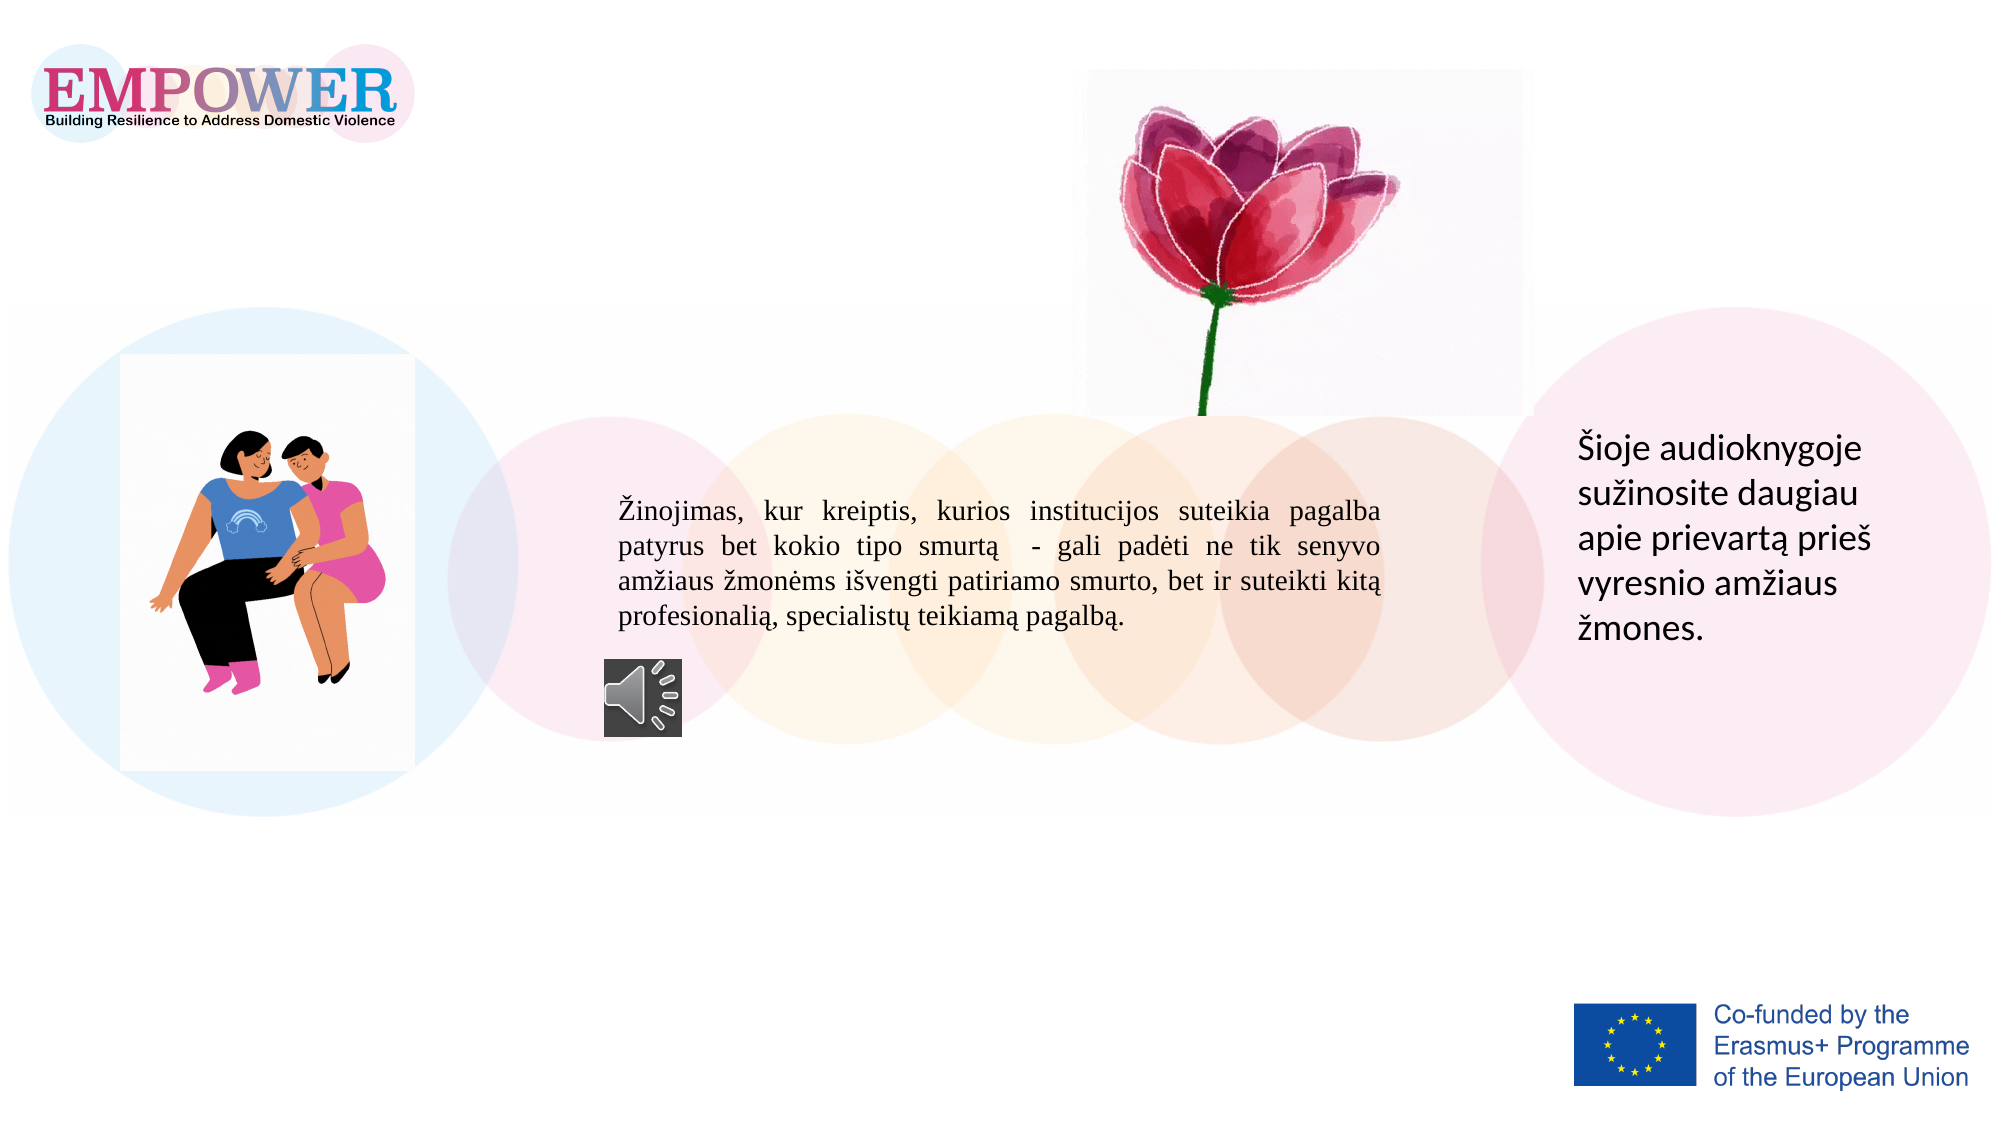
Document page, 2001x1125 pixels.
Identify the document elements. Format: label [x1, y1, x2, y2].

picture [8, 69, 1992, 817]
picture [31, 44, 415, 143]
text_box [1550, 979, 2000, 1109]
